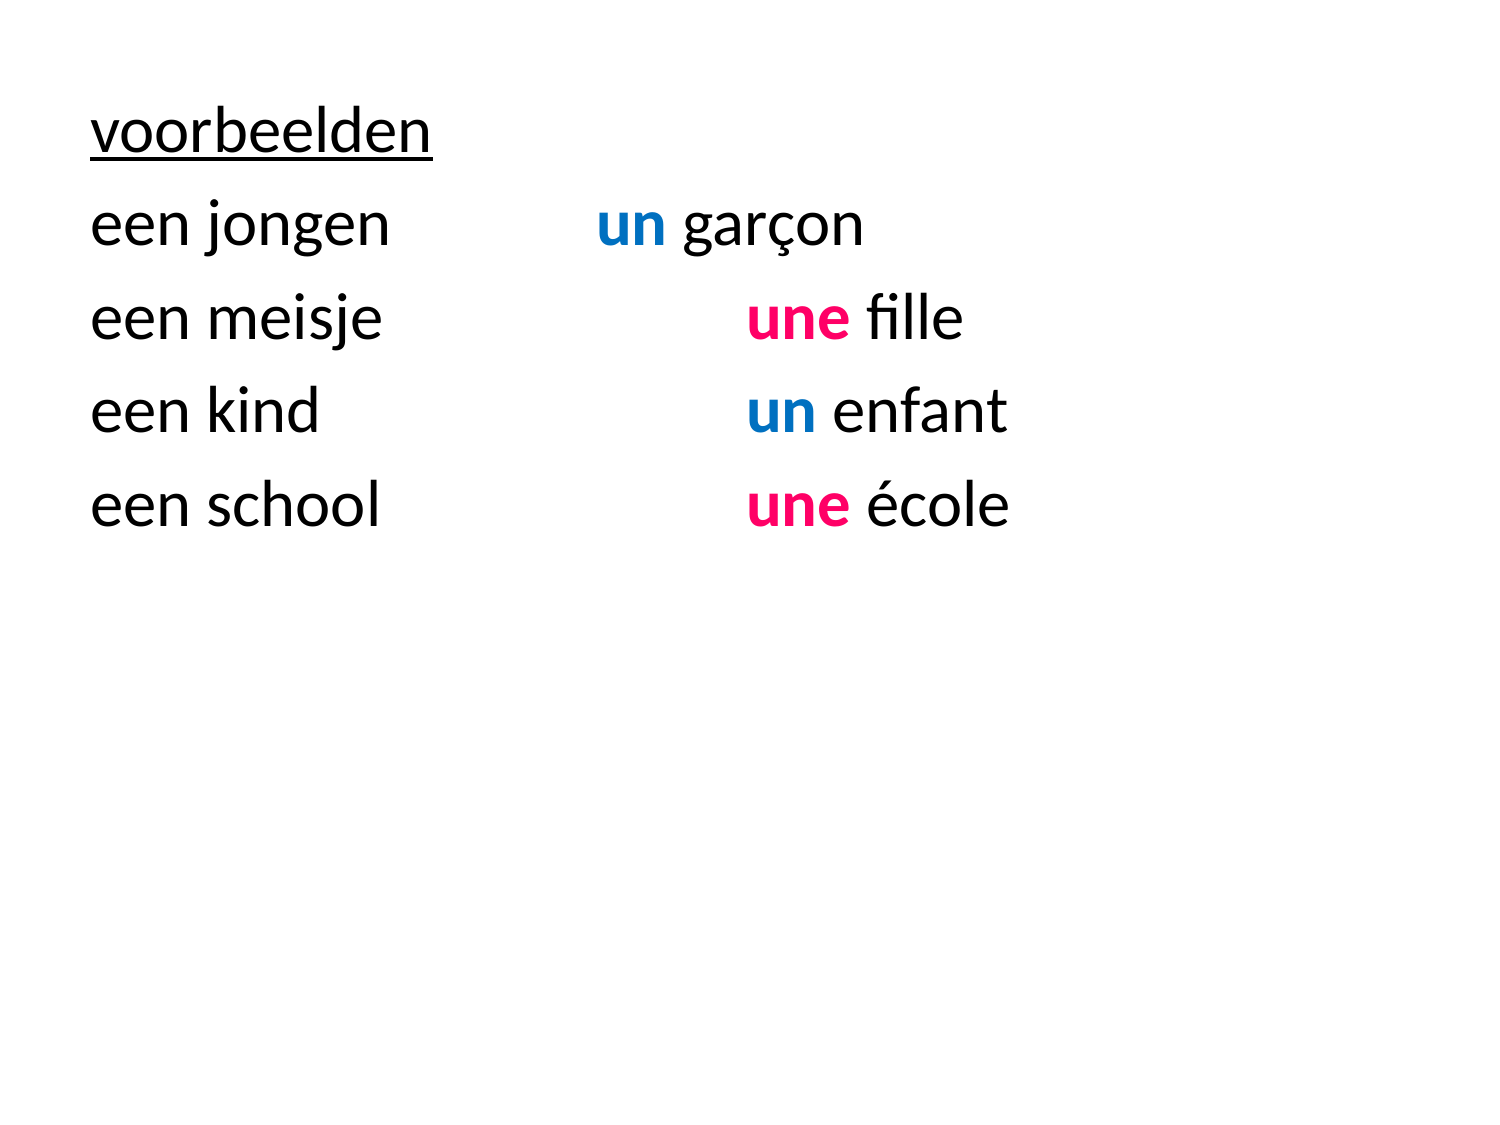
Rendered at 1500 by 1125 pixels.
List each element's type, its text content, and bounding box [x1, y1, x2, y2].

list voorbeelden een jongen un garçon een meisje une fille een kind un enfant een school une école [75, 78, 1425, 1005]
